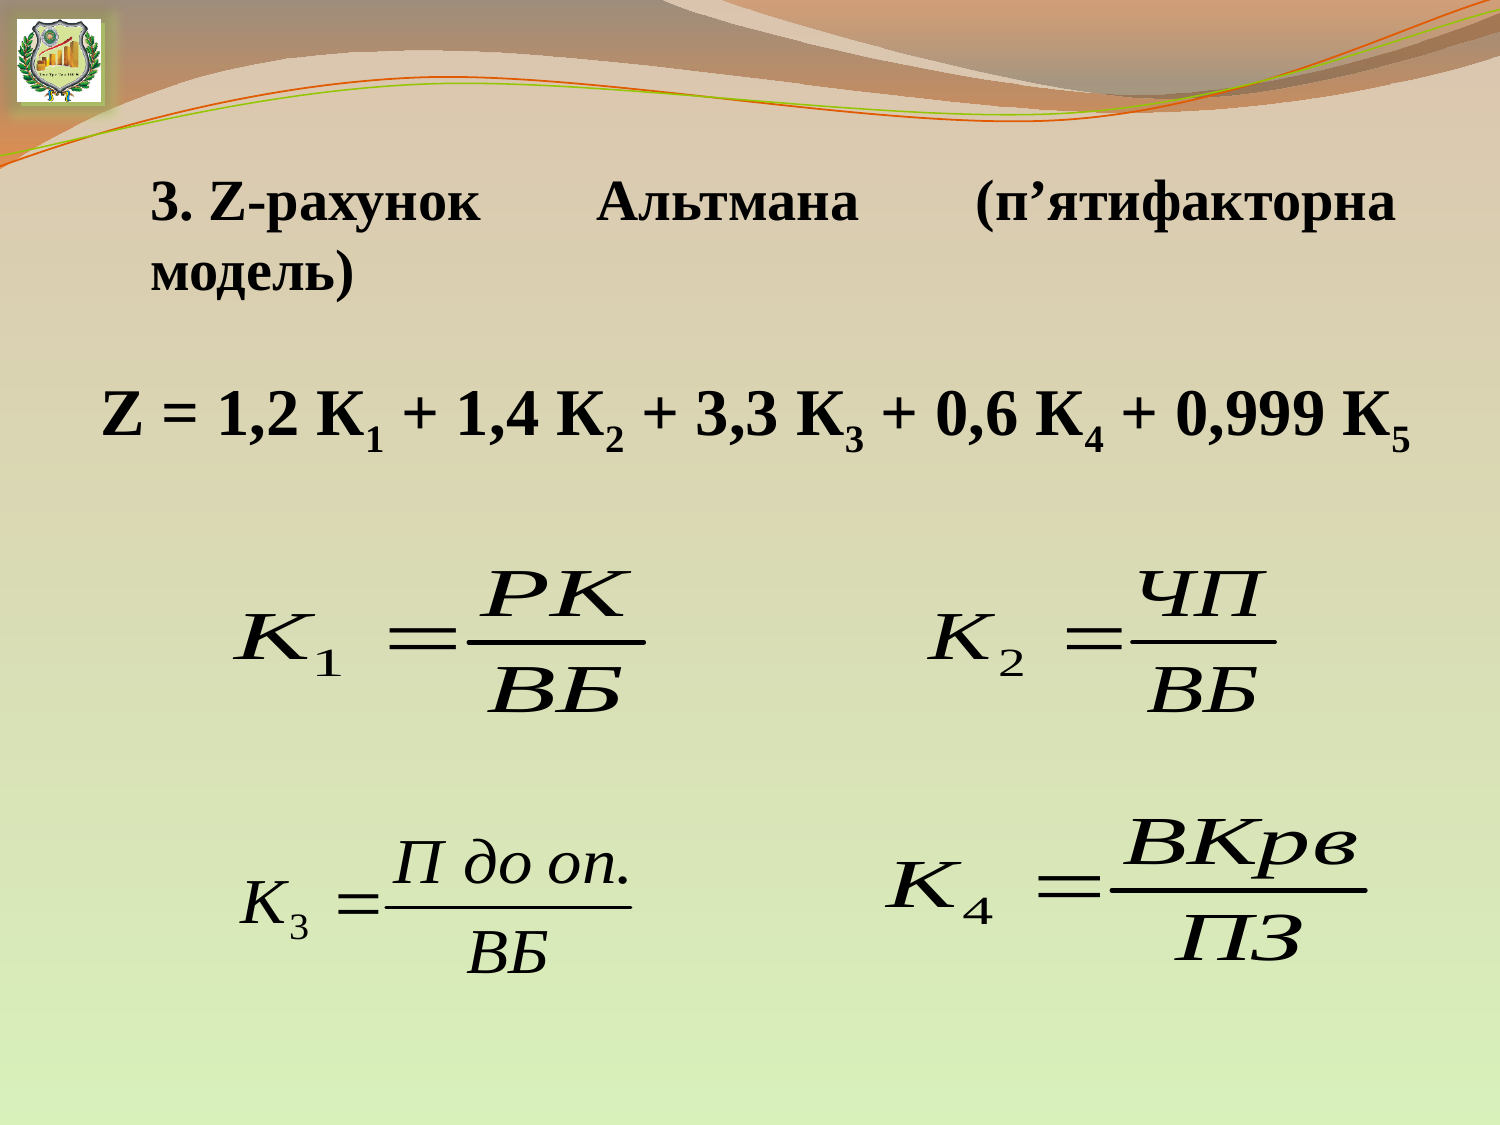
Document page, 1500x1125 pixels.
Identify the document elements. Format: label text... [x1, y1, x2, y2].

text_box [213, 550, 673, 729]
text_box Z = 1,2 К1 + 1,4 К2 + 3,3 К3 + 0,6 К4 + 0,999 К5 [85, 361, 1447, 468]
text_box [866, 798, 1390, 977]
picture [17, 18, 101, 102]
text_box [227, 822, 647, 988]
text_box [911, 550, 1298, 729]
text_box 3. Z-рахунок Альтмана (п’ятифакторна модель) [135, 154, 1412, 310]
